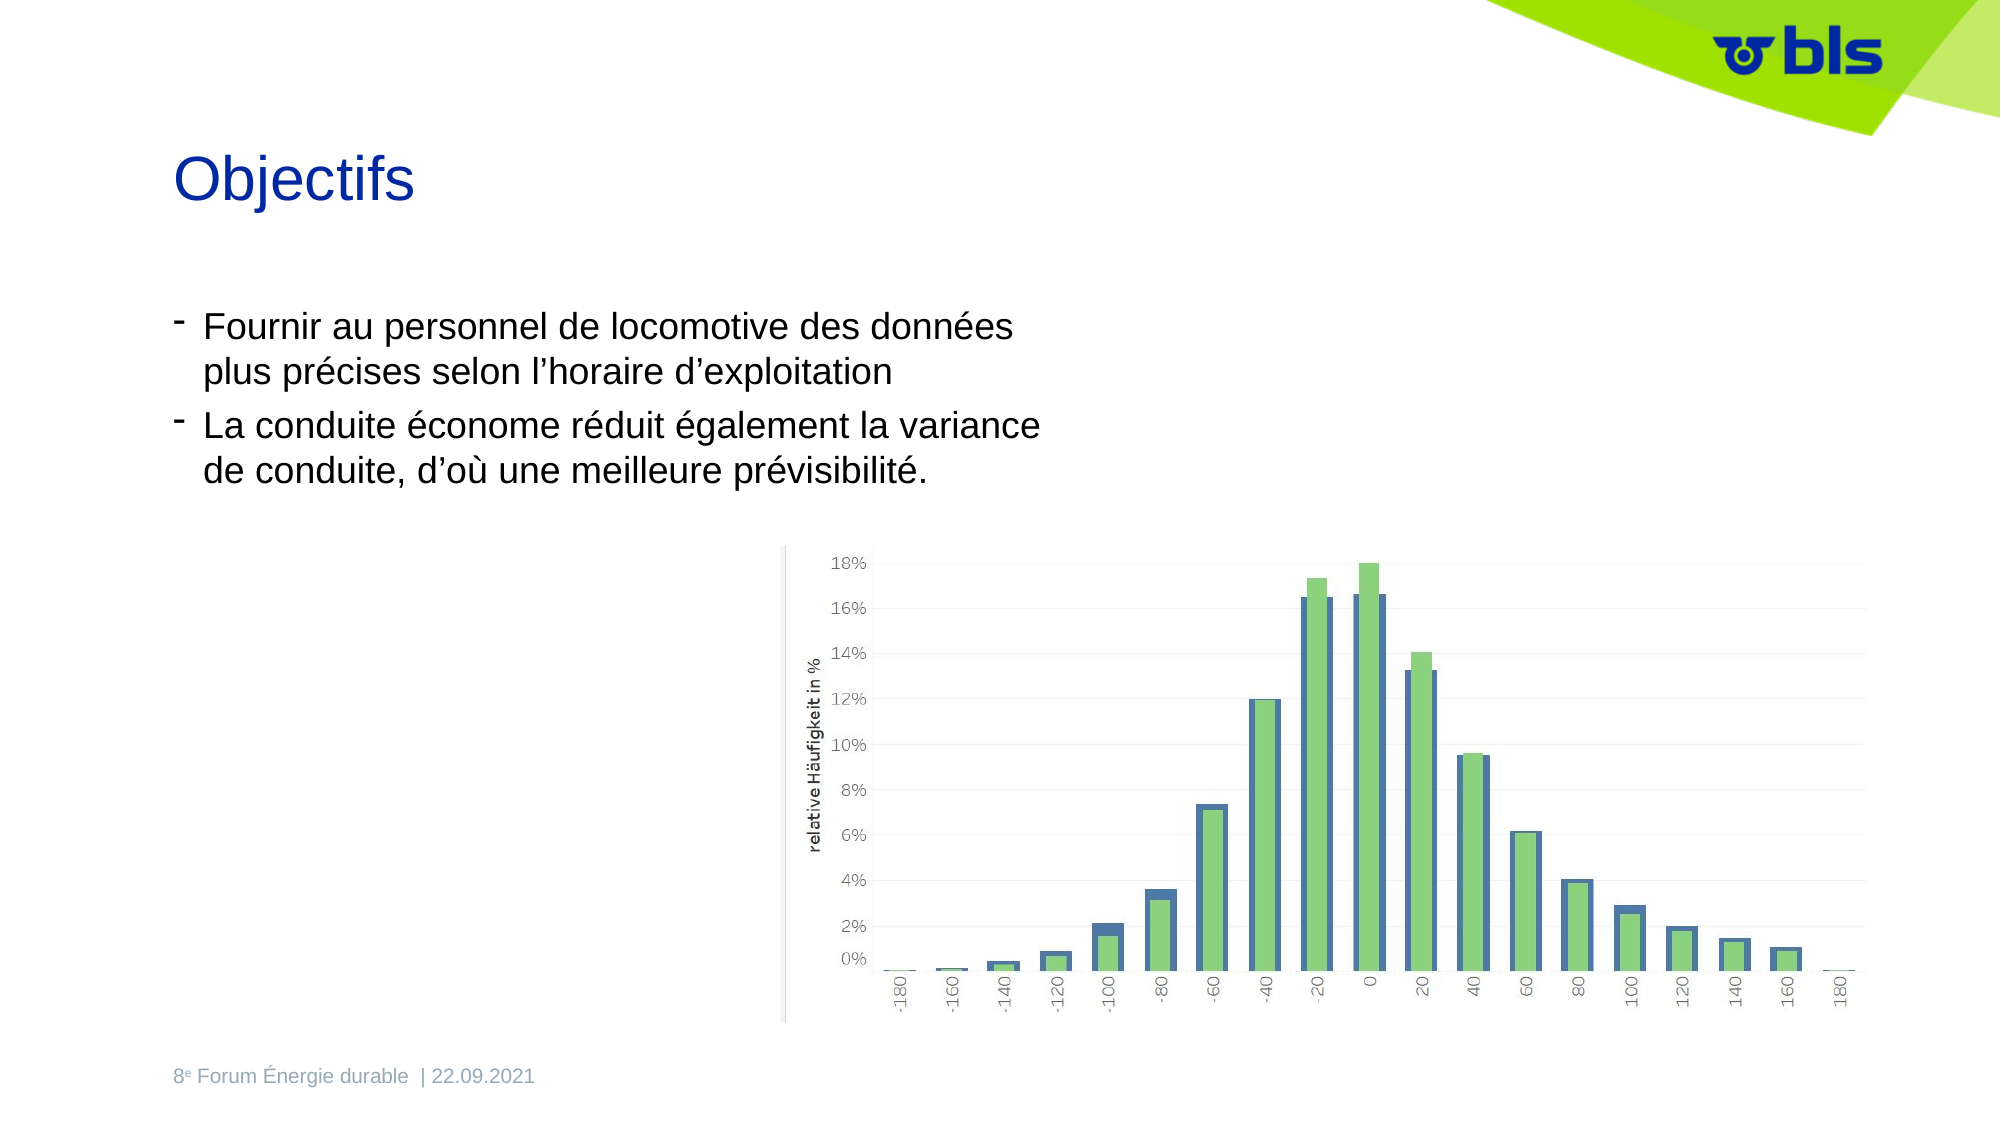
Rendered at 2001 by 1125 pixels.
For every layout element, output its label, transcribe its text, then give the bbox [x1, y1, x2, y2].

footer 8e Forum Énergie durable | 22.09.2021 [173, 1062, 807, 1091]
picture [1486, 0, 2000, 136]
title Objectifs [173, 137, 1869, 280]
list Fournir au personnel de locomotive des données plus précises selon l’horaire d’exploitation La conduite économe réduit également la variance de conduite, d’où une meilleure prévisibilité. [173, 301, 1061, 1023]
picture [780, 546, 1869, 1023]
